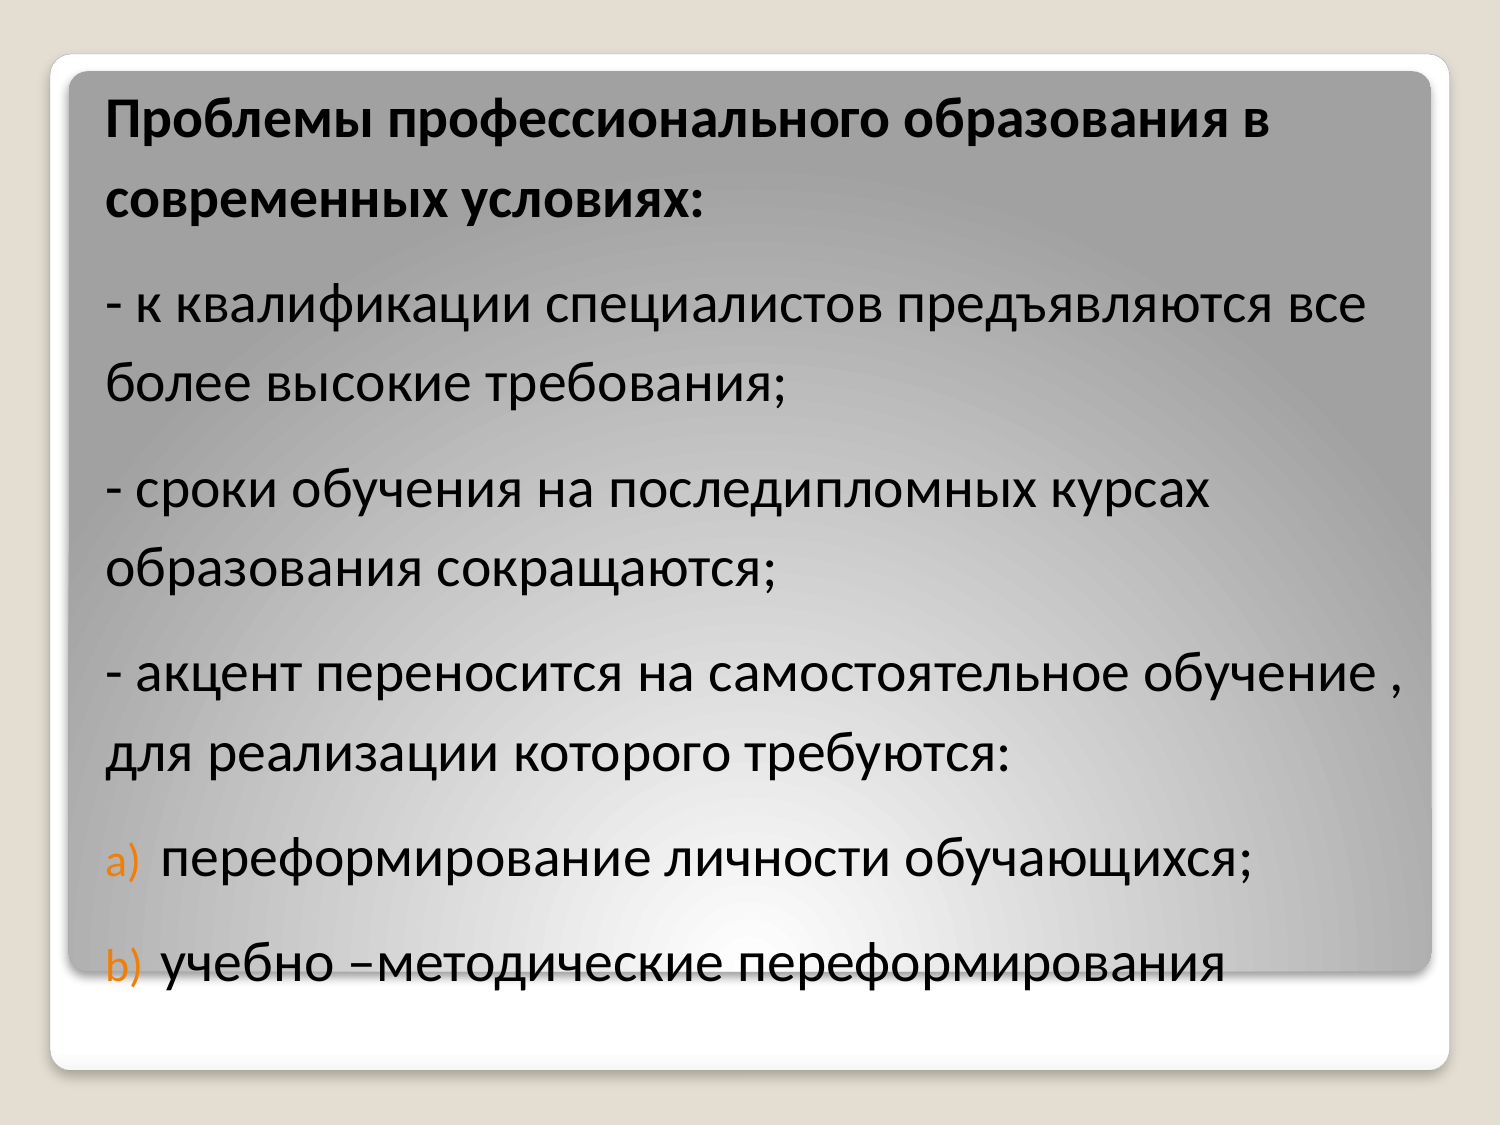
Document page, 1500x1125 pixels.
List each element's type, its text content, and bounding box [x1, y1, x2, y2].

list Проблемы профессионального образования в современных условиях: - к квалификации специалистов предъявляются все более высокие требования; - сроки обучения на последипломных курсах образования сокращаются; - акцент переносится на самостоятельное обучение , для реализации которого требуются: переформирование личности обучающихся; учебно –методические переформирования [75, 54, 1425, 1005]
